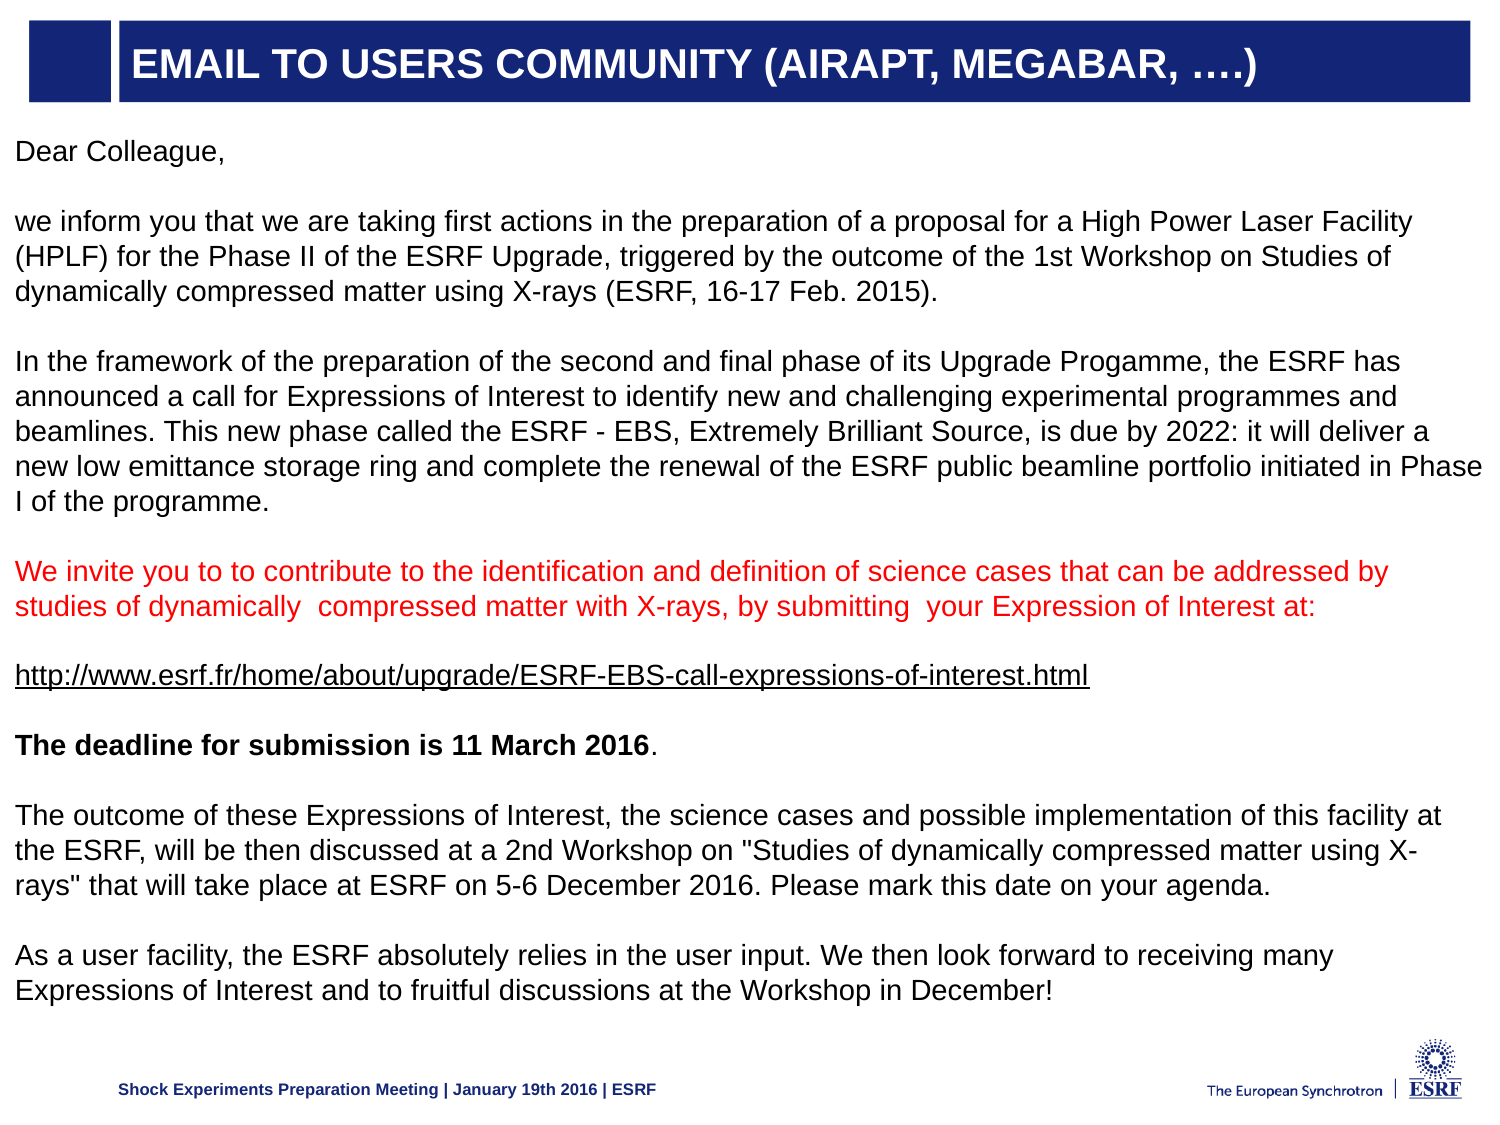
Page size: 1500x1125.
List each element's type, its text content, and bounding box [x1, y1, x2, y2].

text_box Dear Colleague, we inform you that we are taking first actions in the preparation of a proposal for a High Power Laser Facility (HPLF) for the Phase II of the ESRF Upgrade, triggered by the outcome of the 1st Workshop on Studies of dynamically compressed matter using X-rays (ESRF, 16-17 Feb. 2015). In the framework of the preparation of the second and final phase of its Upgrade Progamme, the ESRF has announced a call for Expressions of Interest to identify new and challenging experimental programmes and beamlines. This new phase called the ESRF - EBS, Extremely Brilliant Source, is due by 2022: it will deliver a new low emittance storage ring and complete the renewal of the ESRF public beamline portfolio initiated in Phase I of the programme. We invite you to to contribute to the identification and definition of science cases that can be addressed by studies of dynamically compressed matter with X-rays, by submitting your Expression of Interest at: http://www.esrf.fr/home/about/upgrade/ESRF-EBS-call-expressions-of-interest.html The deadline for submission is 11 March 2016. The outcome of these Expressions of Interest, the science cases and possible implementation of this facility at the ESRF, will be then discussed at a 2nd Workshop on "Studies of dynamically compressed matter using X-rays" that will take place at ESRF on 5-6 December 2016. Please mark this date on your agenda. As a user facility, the ESRF absolutely relies in the user input. We then look forward to receiving many Expressions of Interest and to fruitful discussions at the Workshop in December! [0, 124, 1500, 1014]
footer Shock Experiments Preparation Meeting | January 19th 2016 | ESRF [118, 1063, 1122, 1099]
title EMAIL to USERS COMMUNITY (AIRAPT, MEGABAR, ….) [119, 20, 1471, 103]
picture [1175, 1018, 1500, 1125]
